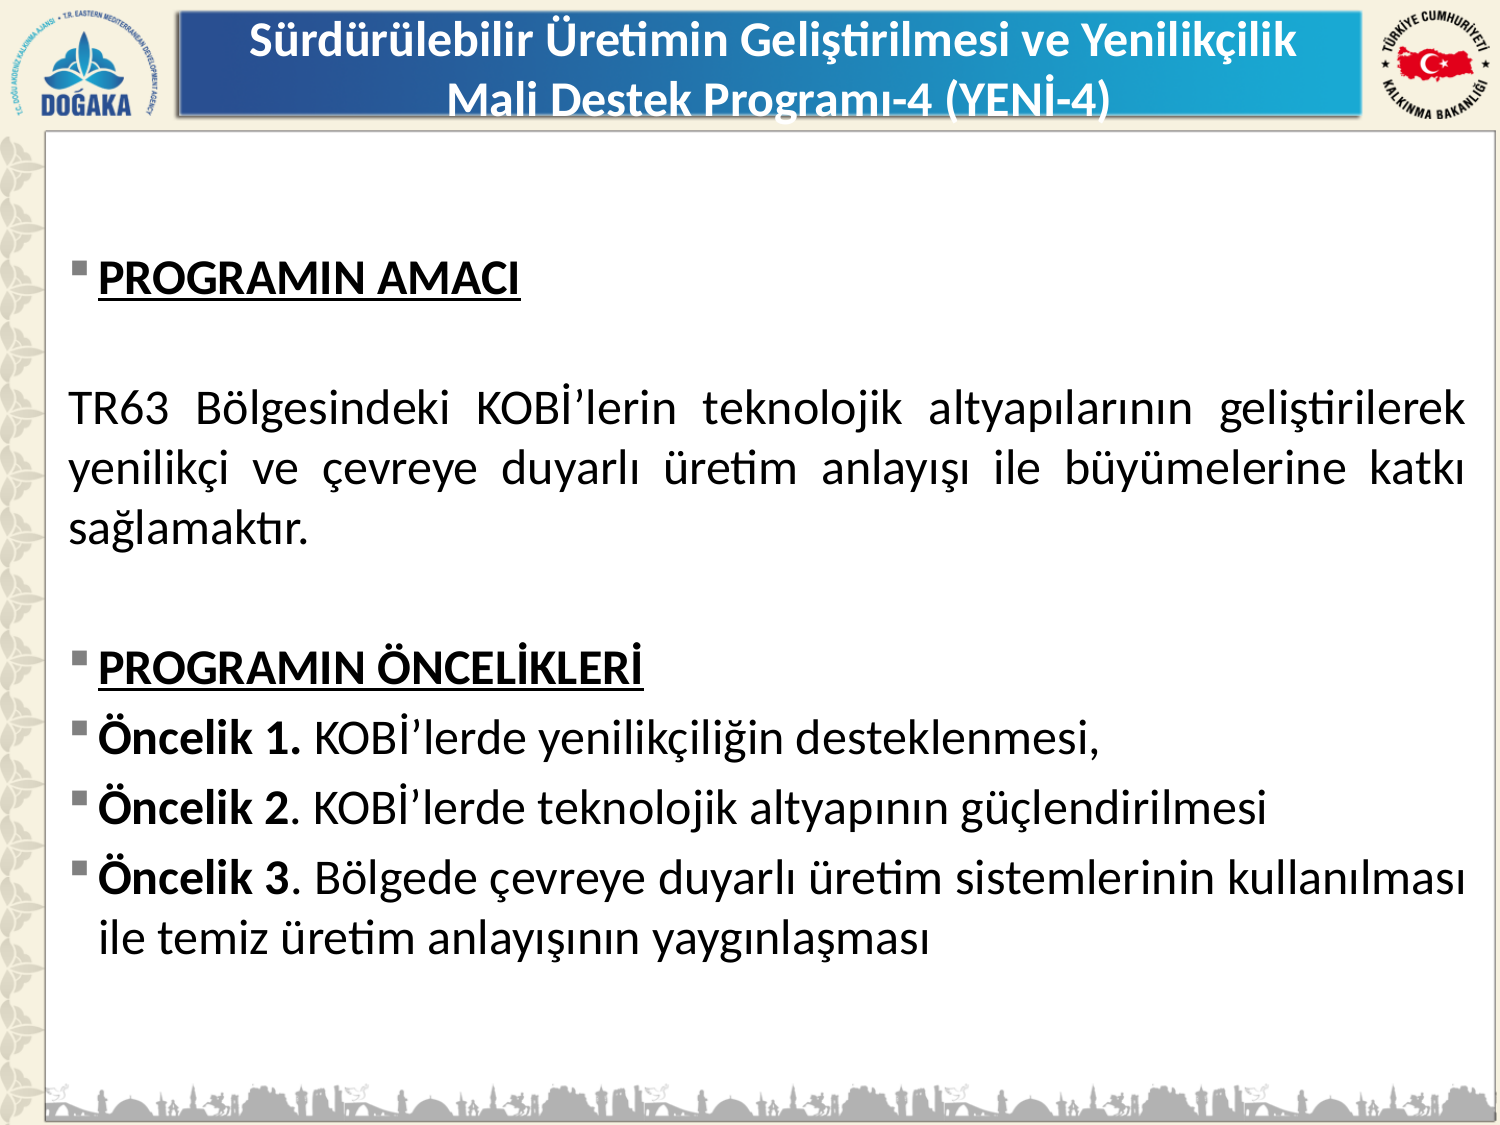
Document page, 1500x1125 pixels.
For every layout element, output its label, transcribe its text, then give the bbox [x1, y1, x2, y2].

text_box Sürdürülebilir Üretimin Geliştirilmesi ve Yenilikçilik Mali Destek Programı-4 (YENİ-4) [147, 0, 1412, 138]
list PROGRAMIN AMACI TR63 Bölgesindeki KOBİ’lerin teknolojik altyapılarının geliştirilerek yenilikçi ve çevreye duyarlı üretim anlayışı ile büyümelerine katkı sağlamaktır. PROGRAMIN ÖNCELİKLERİ Öncelik 1. KOBİ’lerde yenilikçiliğin desteklenmesi, Öncelik 2. KOBİ’lerde teknolojik altyapının güçlendirilmesi Öncelik 3. Bölgede çevreye duyarlı üretim sistemlerinin kullanılması ile temiz üretim anlayışının yaygınlaşması [53, 160, 1483, 1118]
picture [0, 0, 1500, 1125]
